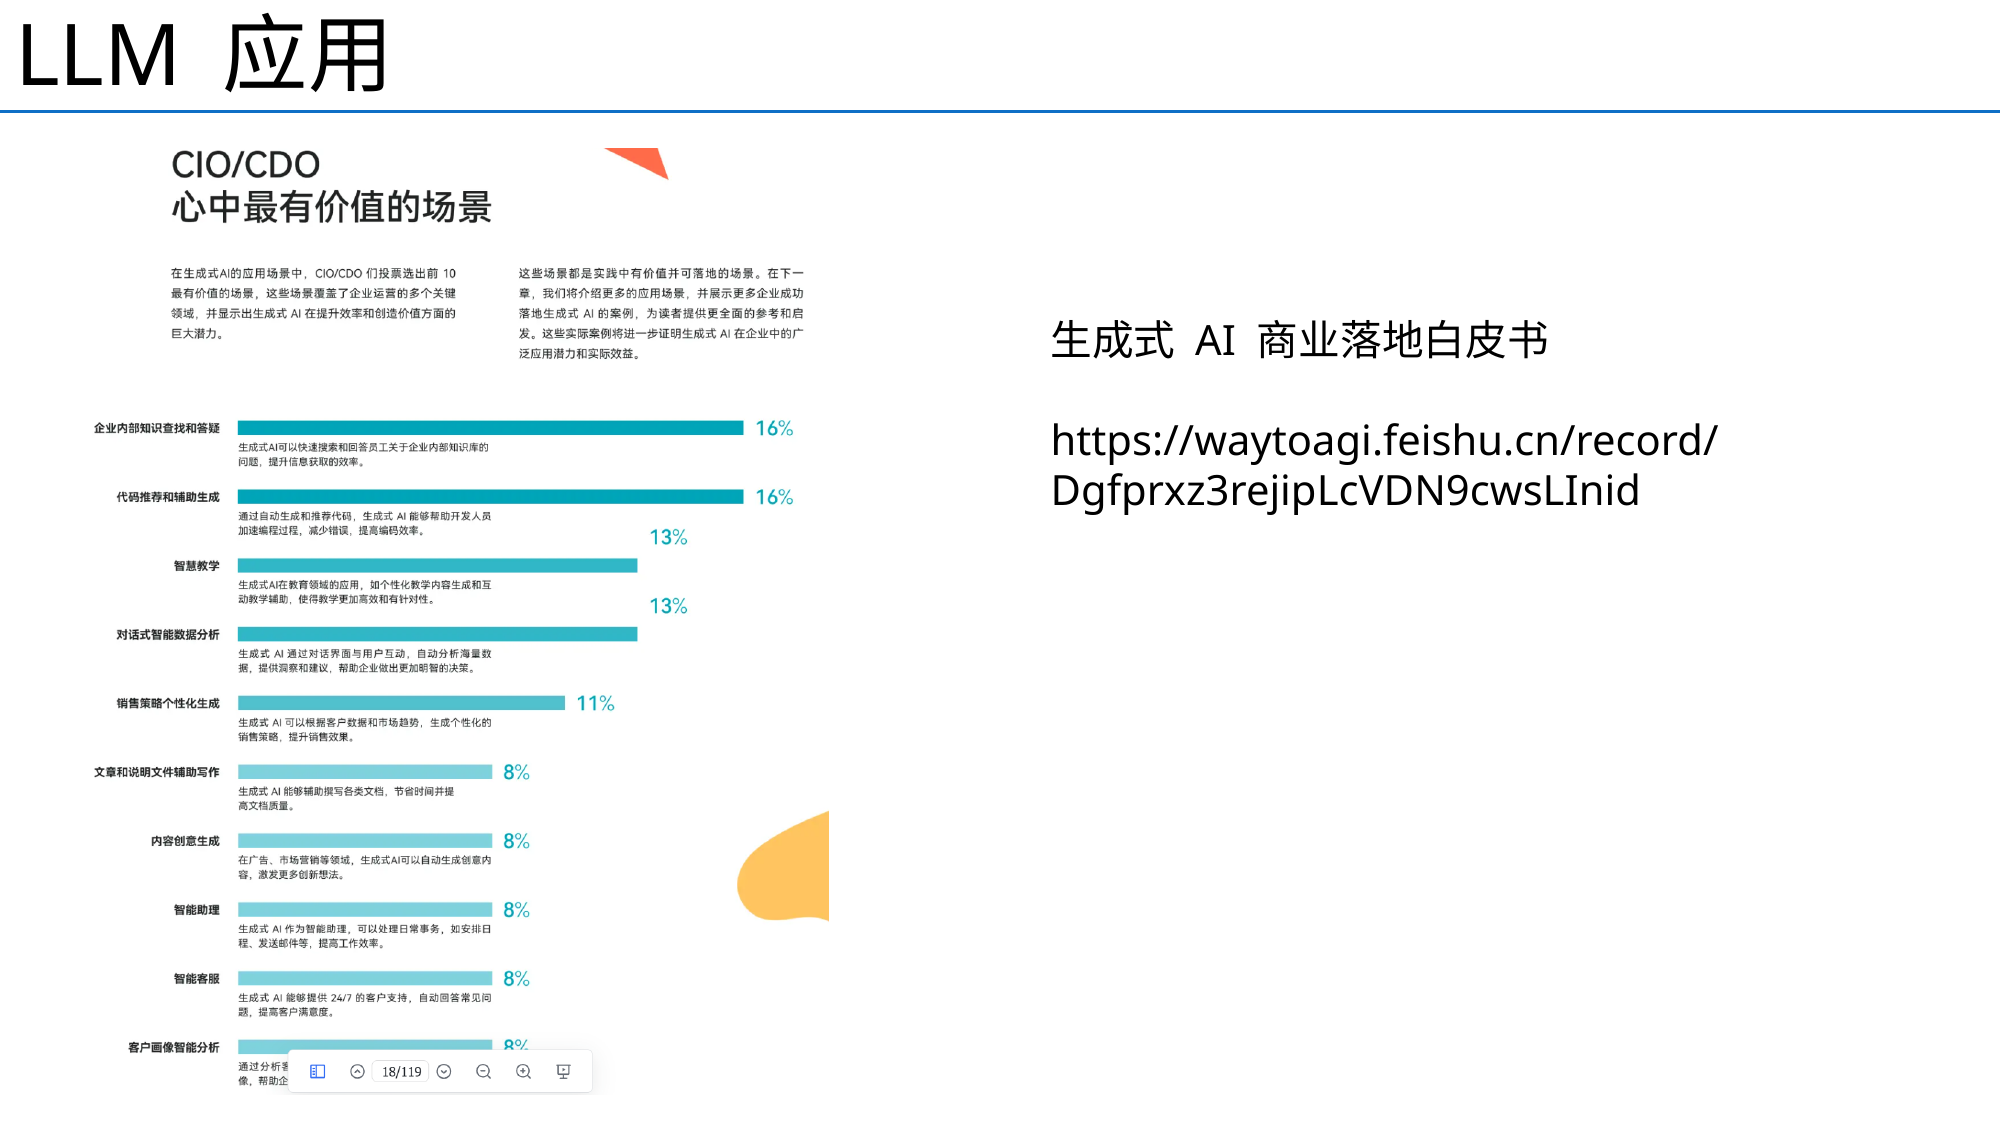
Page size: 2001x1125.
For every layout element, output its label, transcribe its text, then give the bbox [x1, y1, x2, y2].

text_box 生成式 AI 商业落地白皮书 https://waytoagi.feishu.cn/record/Dgfprxz3rejipLcVDN9cwsLInid [1035, 306, 1989, 522]
picture [29, 148, 830, 1095]
title LLM 应用 [0, 3, 1725, 110]
